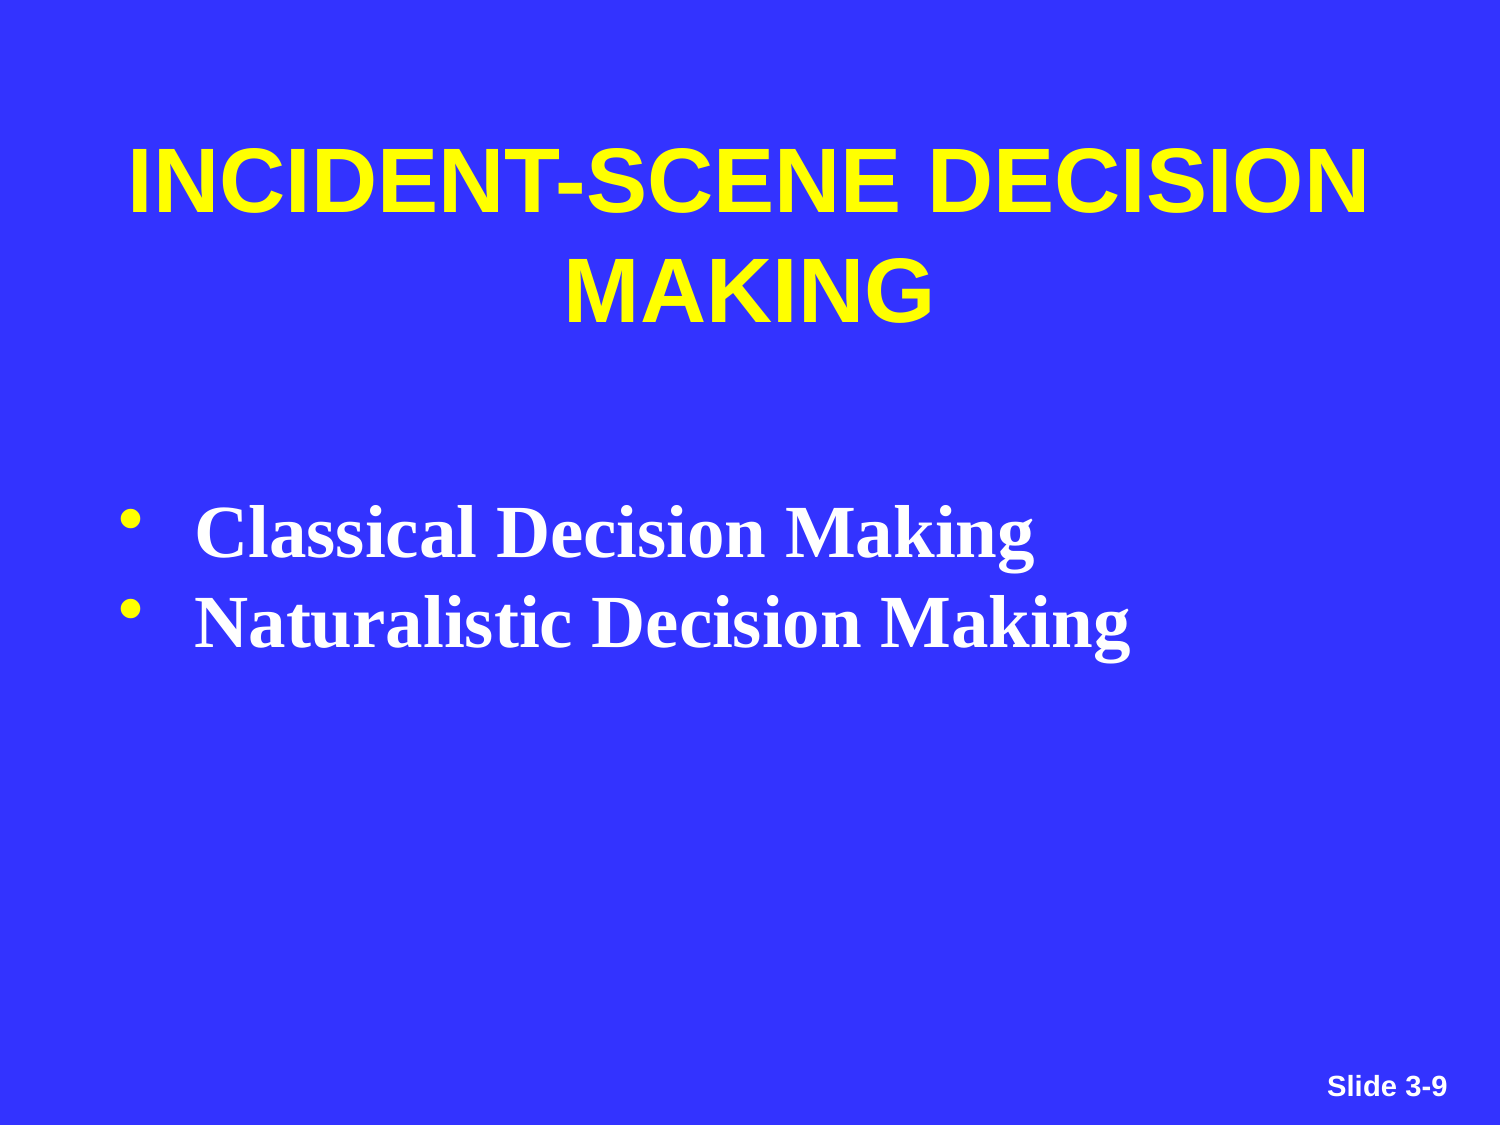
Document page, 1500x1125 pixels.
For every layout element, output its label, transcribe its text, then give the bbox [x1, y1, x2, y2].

text_box INCIDENT-SCENE DECISION MAKING [74, 137, 1425, 325]
slide_number Slide 3-9 [1112, 1059, 1463, 1125]
list Classical Decision Making Naturalistic Decision Making [103, 474, 1451, 738]
